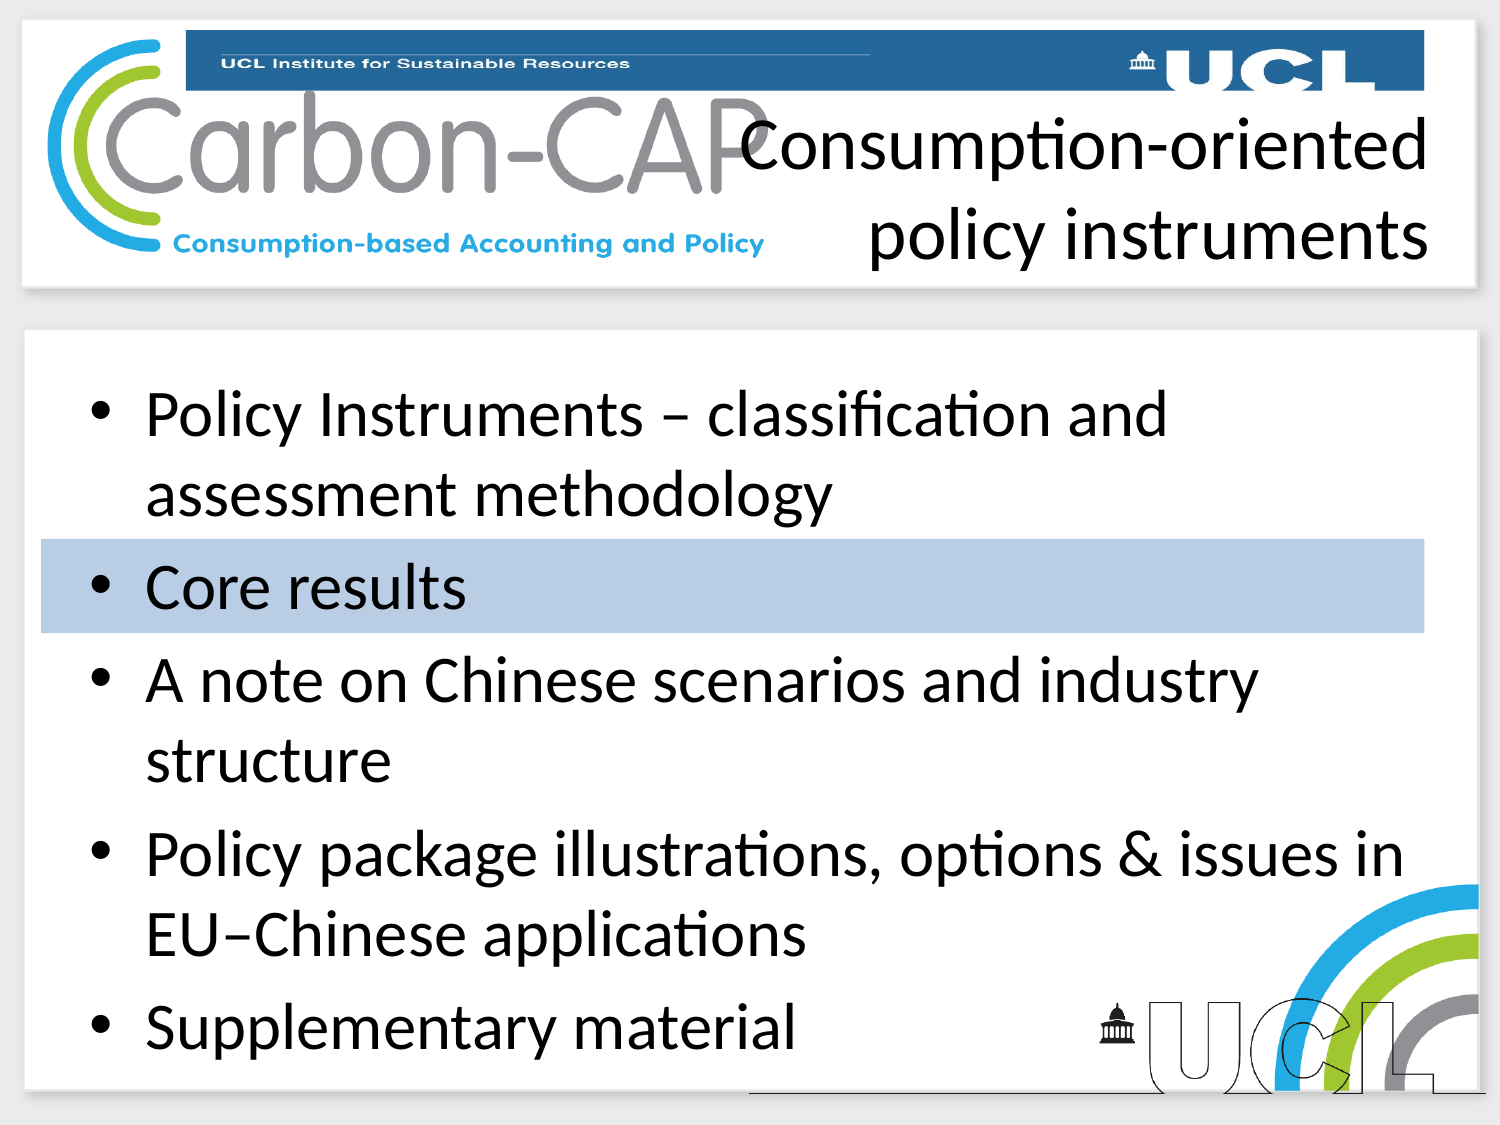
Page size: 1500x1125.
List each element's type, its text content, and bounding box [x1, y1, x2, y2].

picture [0, 0, 1500, 1125]
title Consumption-oriented policy instruments [112, 90, 1463, 279]
list Policy Instruments – classification and assessment methodology Core results A note on Chinese scenarios and industry structure Policy package illustrations, options & issues in EU–Chinese applications Supplementary material [74, 361, 1425, 1105]
text_box [39, 537, 74, 635]
